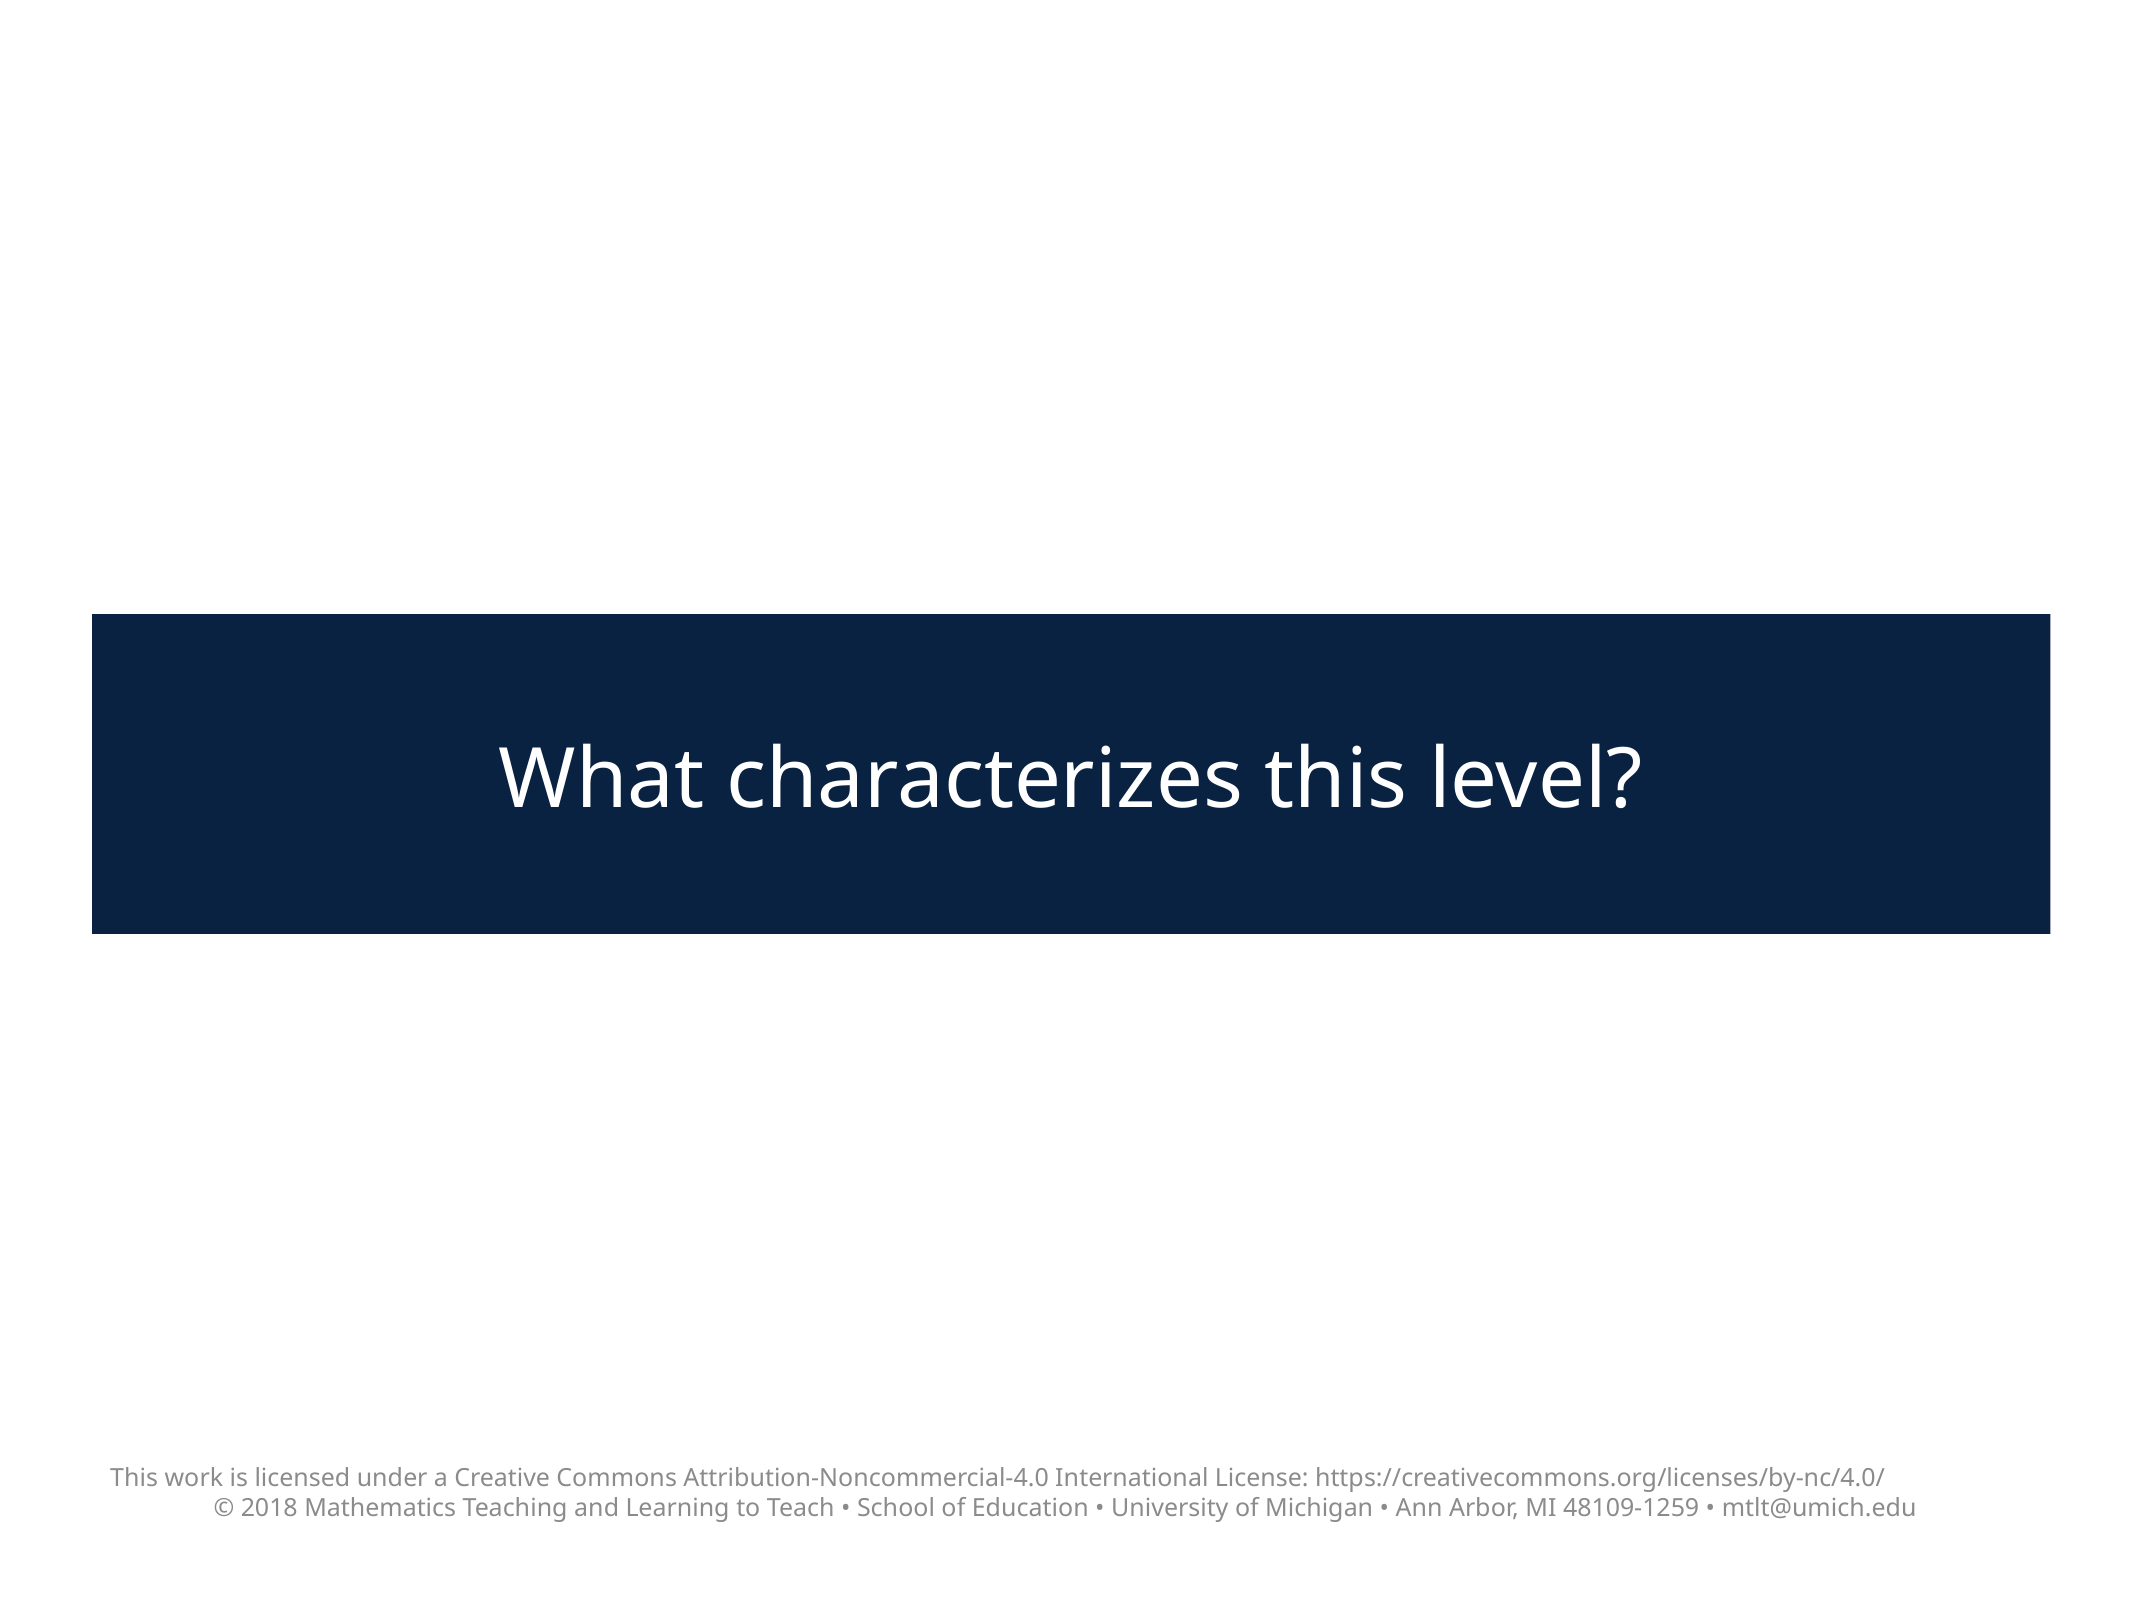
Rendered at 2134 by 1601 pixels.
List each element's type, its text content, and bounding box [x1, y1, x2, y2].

text_box This work is licensed under a Creative Commons Attribution-Noncommercial-4.0 International License: https://creativecommons.org/licenses/by-nc/4.0/ © 2018 Mathematics Teaching and Learning to Teach • School of Education • University of Michigan • Ann Arbor, MI 48109-1259 • mtlt@umich.edu [88, 1436, 2045, 1547]
title What characterizes this level? [92, 614, 2051, 934]
